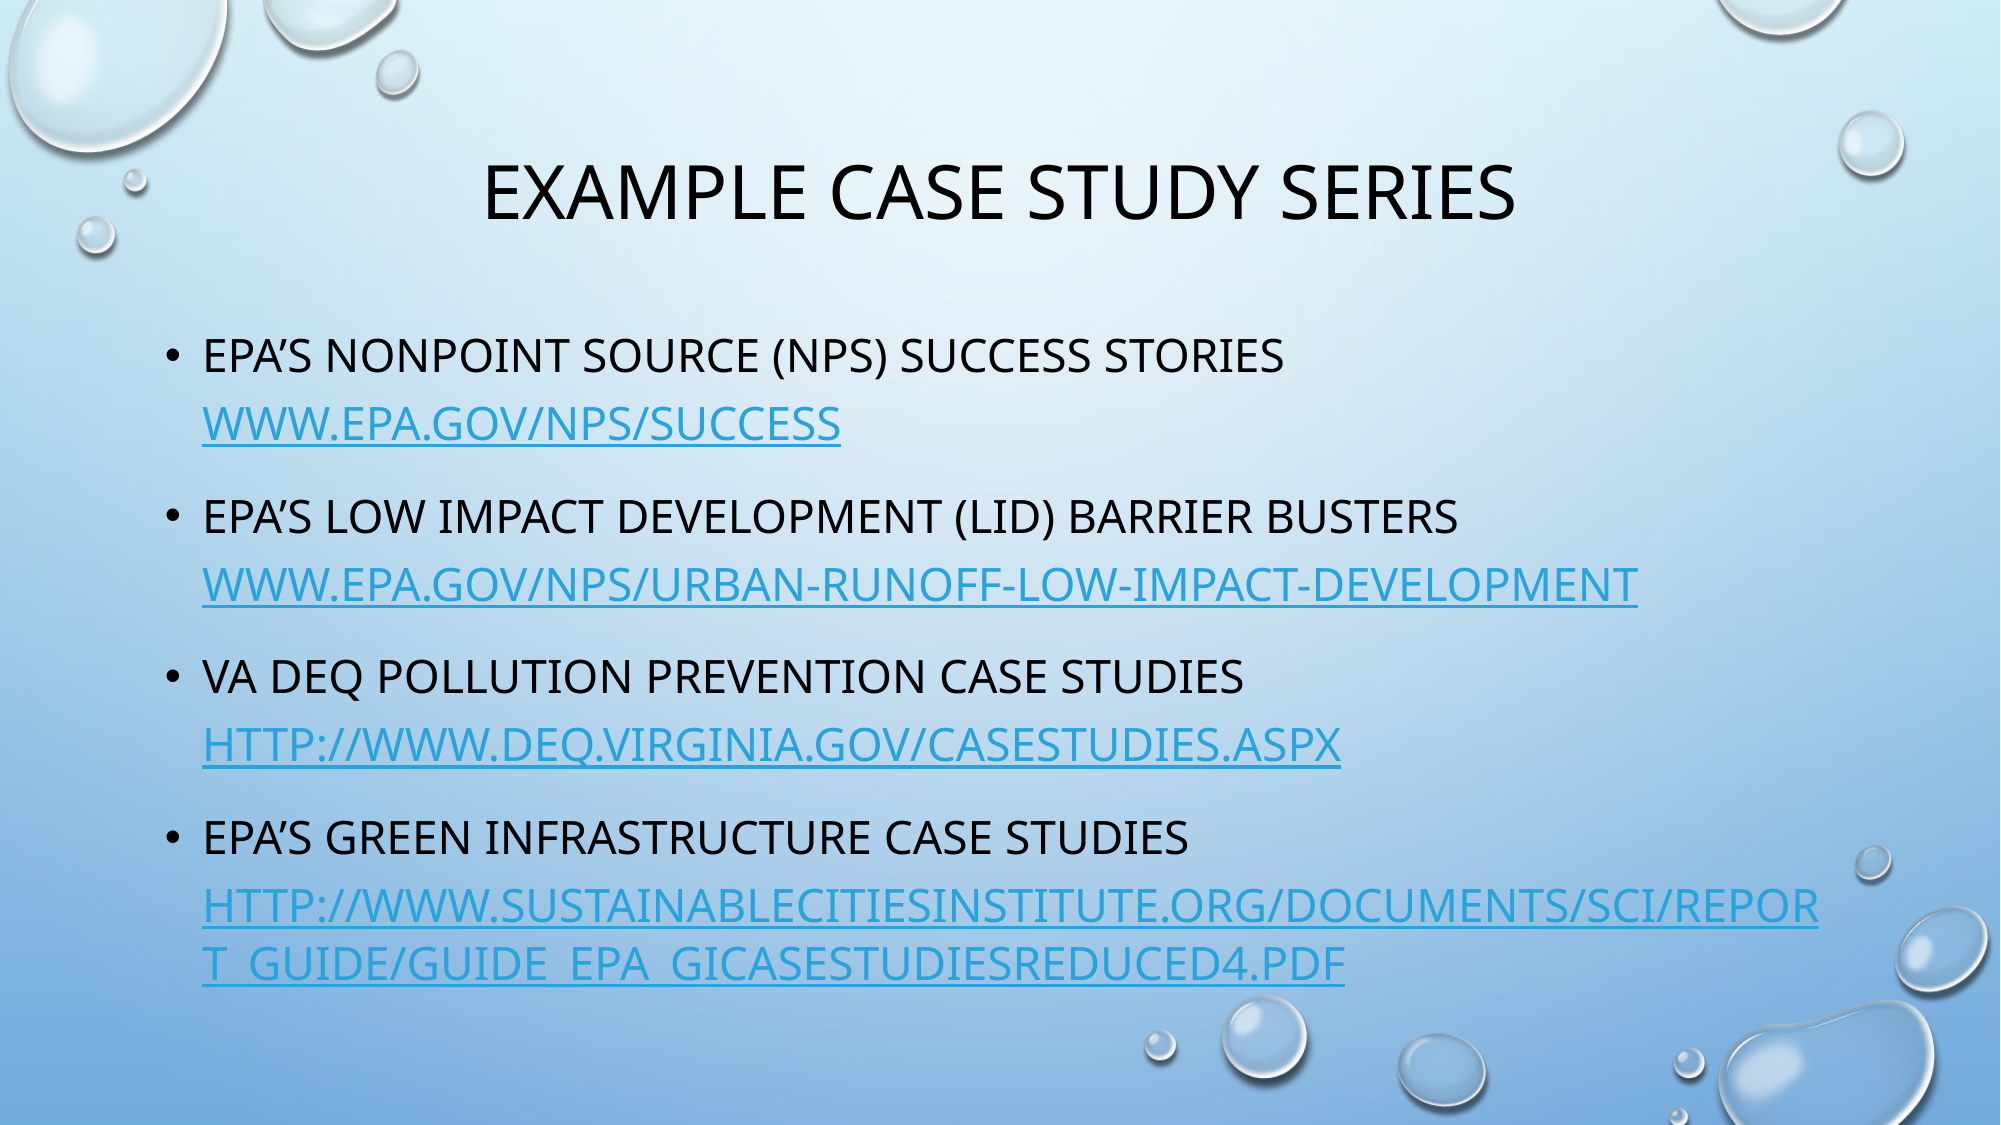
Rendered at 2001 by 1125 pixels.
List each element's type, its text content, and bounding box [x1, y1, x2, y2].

picture [0, 0, 2000, 1125]
list EPA’s Nonpoint Source (NPS) Success stories www.epa.gov/nps/success EPA’s Low Impact Development (LID) barrier busters www.epa.gov/nps/urban-runoff-low-impact-development VA DEQ Pollution Prevention Case studies http://www.deq.virginia.gov/CaseStudies.aspx EPA’s Green Infrastructure case studies http://www.sustainablecitiesinstitute.org/Documents/SCI/Report_Guide/Guide_EPA_GICaseStudiesReduced4.pdf [149, 308, 1850, 950]
title Example case study series [149, 101, 1851, 289]
